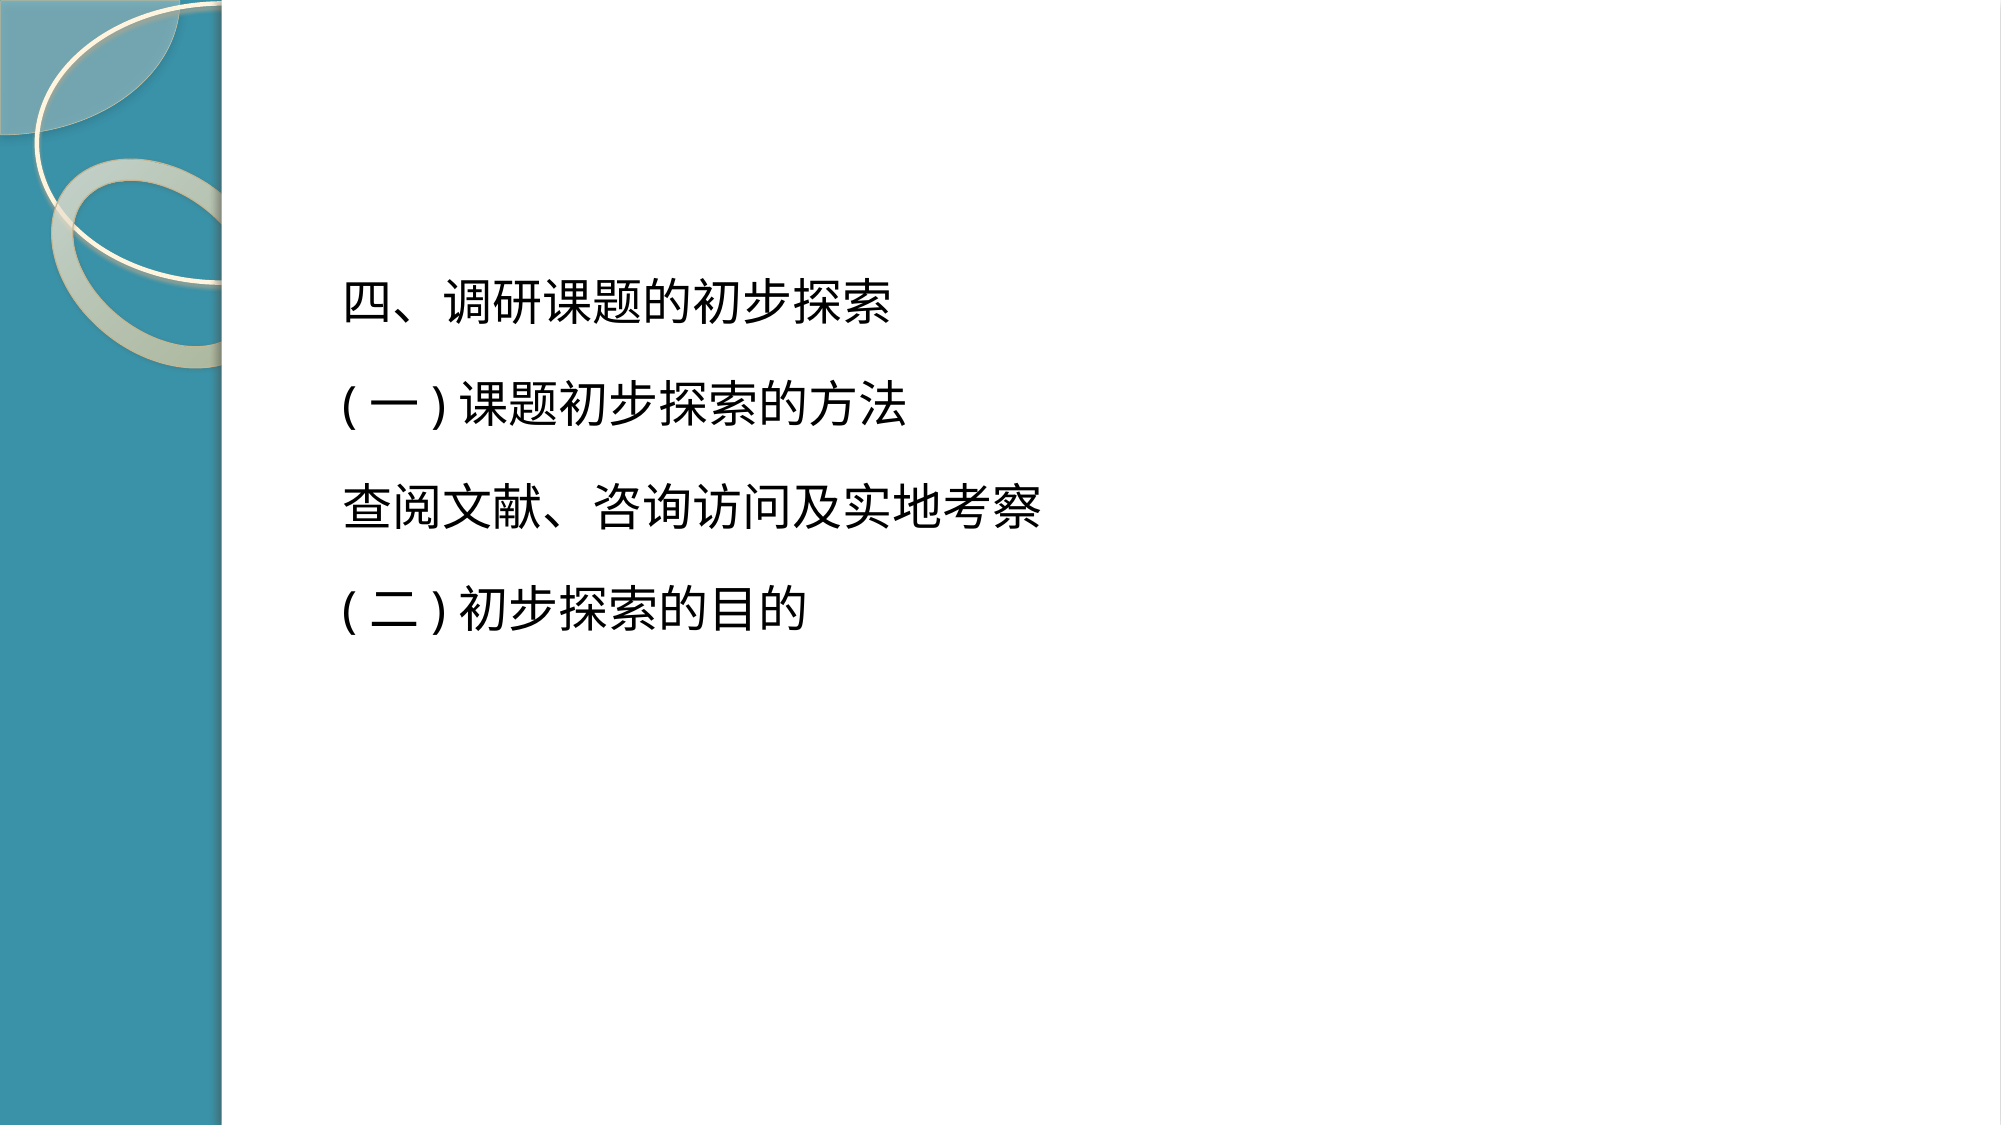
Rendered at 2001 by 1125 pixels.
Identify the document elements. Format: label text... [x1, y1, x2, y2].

list 四、调研课题的初步探索 (一)课题初步探索的方法 查阅文献、咨询访问及实地考察 (二)初步探索的目的 [313, 232, 1954, 1021]
